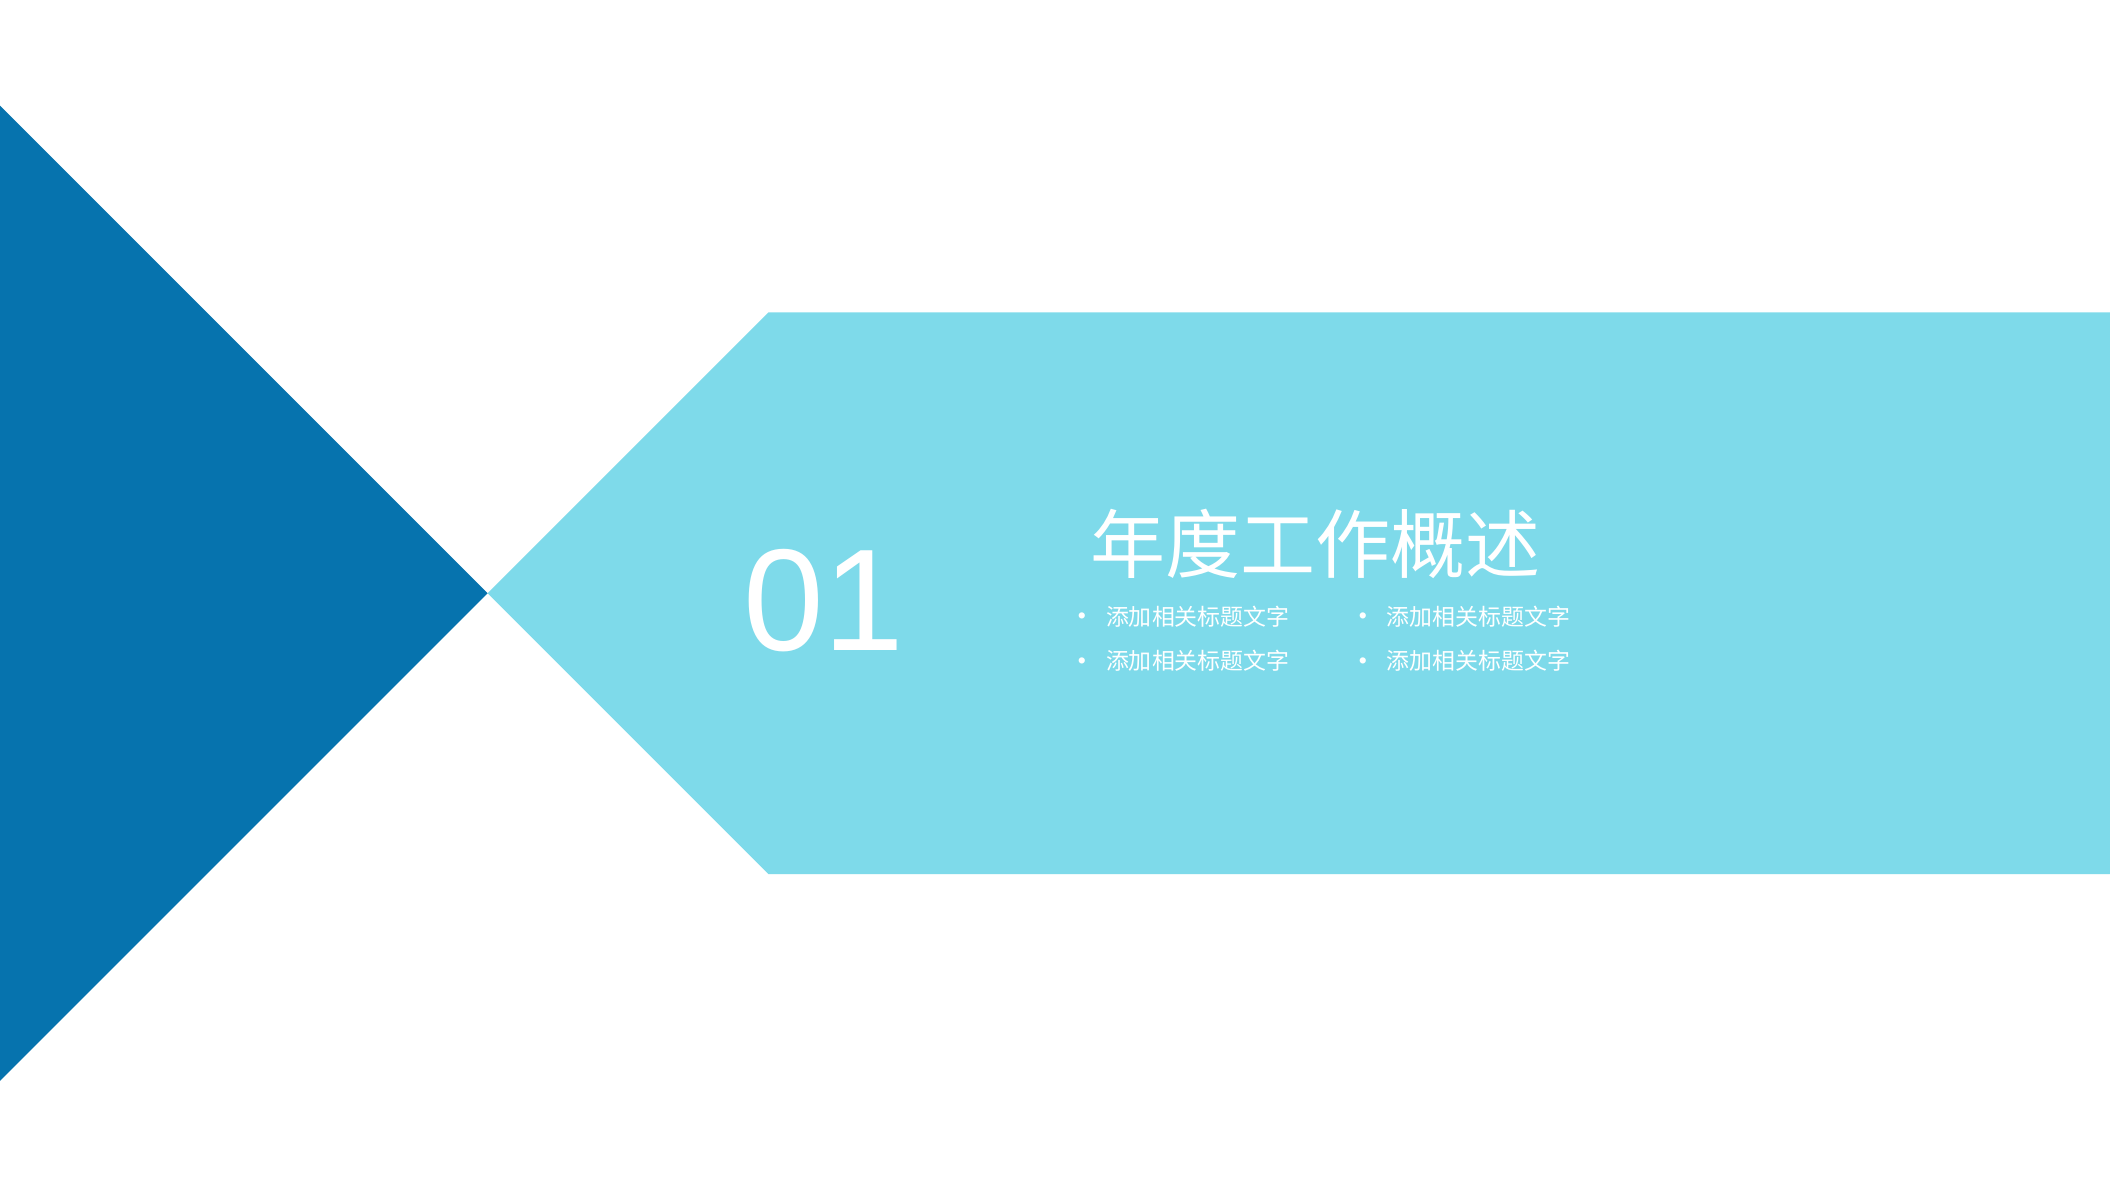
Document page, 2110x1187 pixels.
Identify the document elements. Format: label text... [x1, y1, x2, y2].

text_box 添加相关标题文字 [1063, 594, 1306, 638]
text_box 01 [707, 497, 941, 687]
text_box 年度工作概述 [1054, 497, 1577, 588]
text_box 添加相关标题文字 [1344, 639, 1586, 682]
text_box 添加相关标题文字 [1344, 594, 1586, 638]
text_box 添加相关标题文字 [1063, 639, 1306, 682]
text_box [0, 104, 490, 1083]
text_box [488, 311, 2110, 876]
